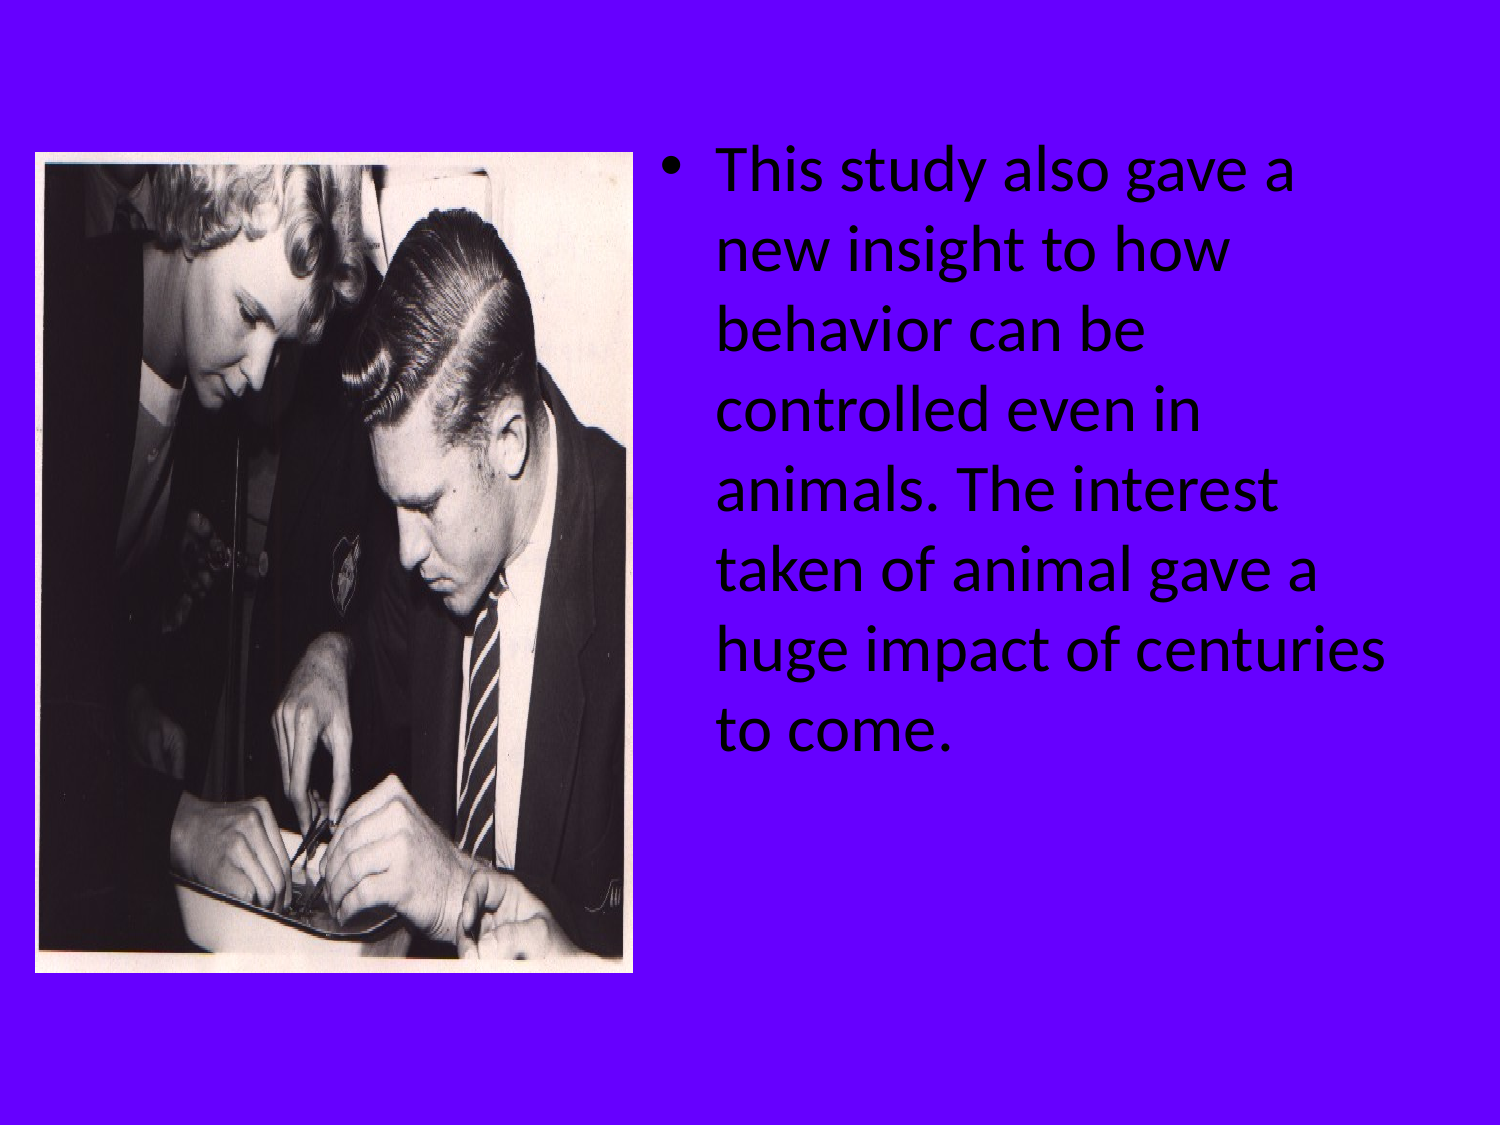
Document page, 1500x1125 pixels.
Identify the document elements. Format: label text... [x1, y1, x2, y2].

picture [34, 152, 633, 973]
list This study also gave a new insight to how behavior can be controlled even in animals. The interest taken of animal gave a huge impact of centuries to come. [644, 117, 1421, 1020]
